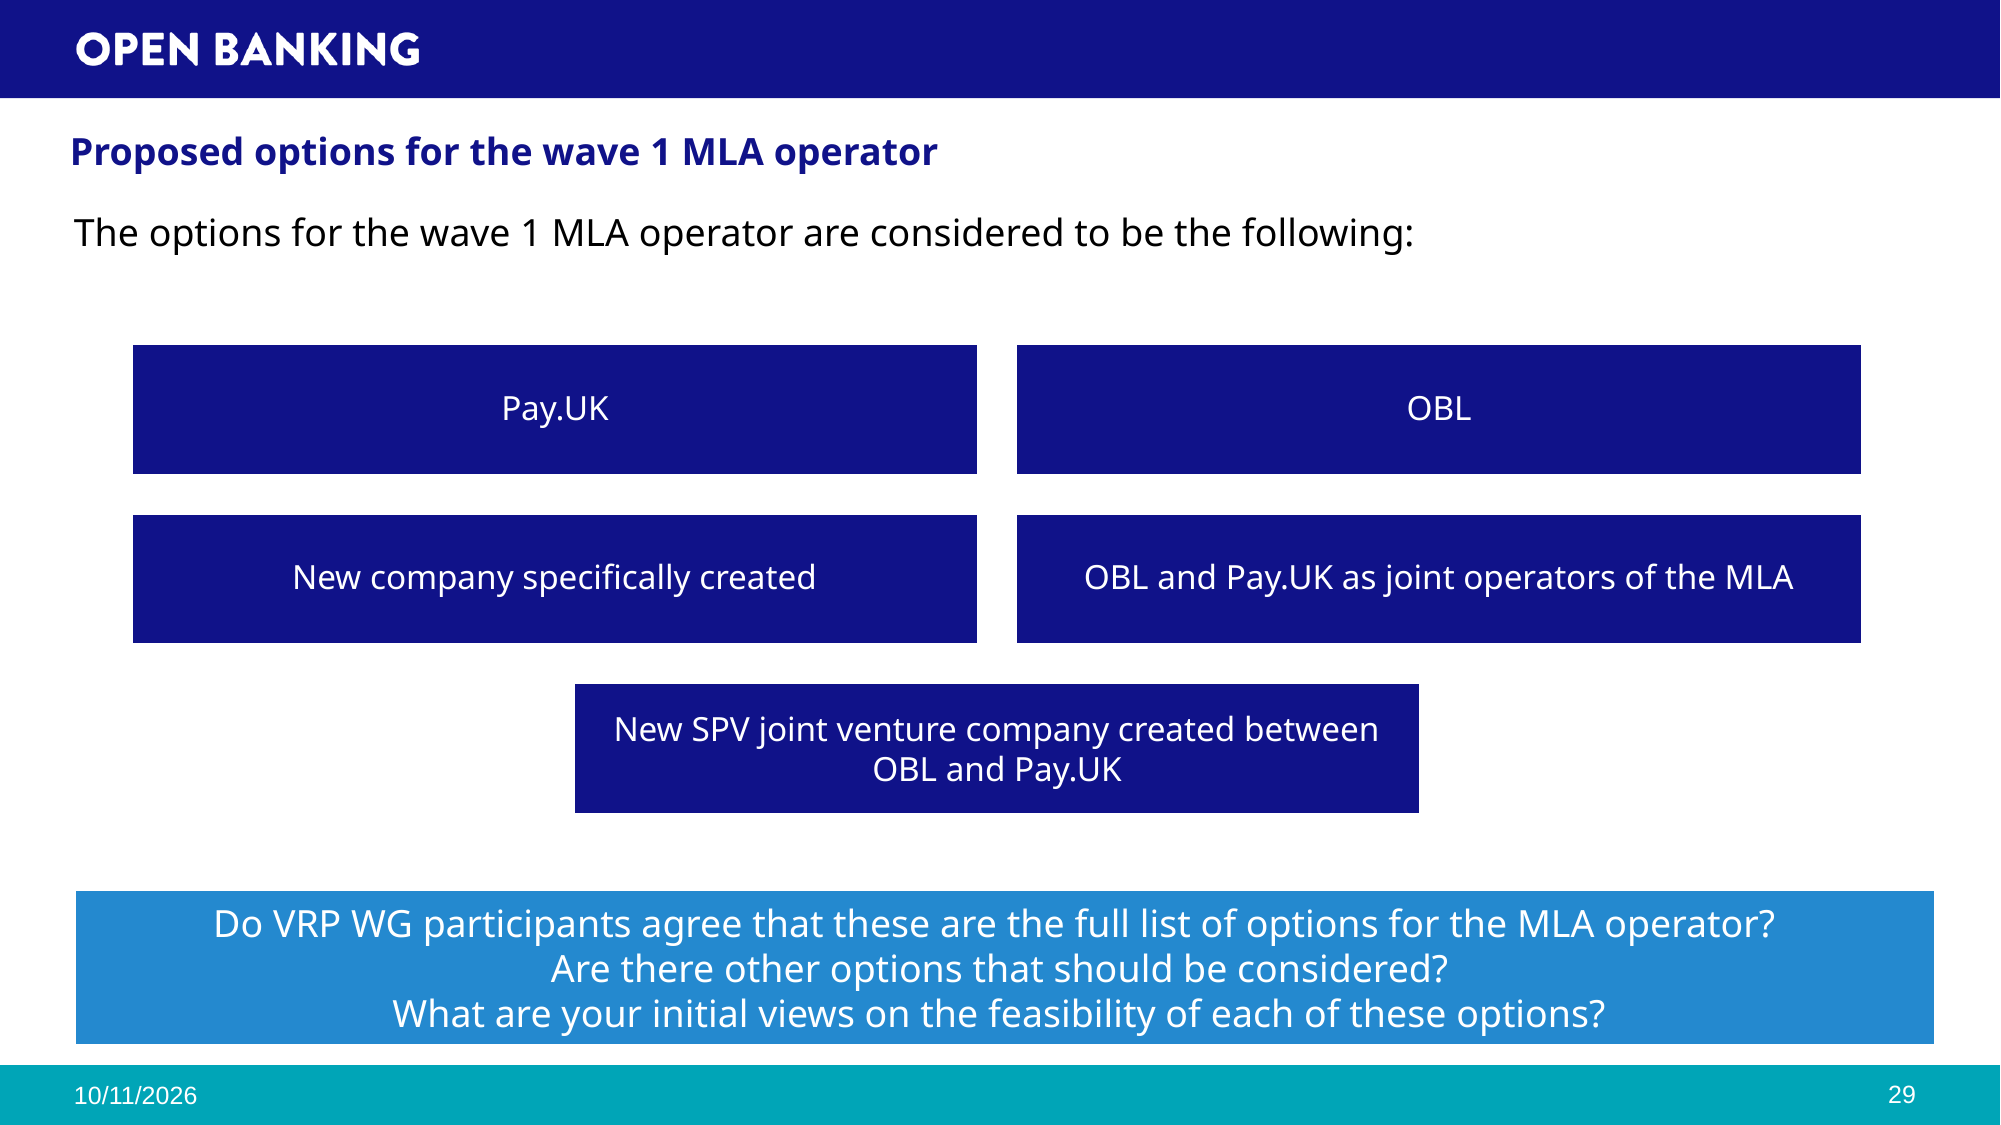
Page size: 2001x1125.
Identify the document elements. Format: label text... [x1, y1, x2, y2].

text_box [131, 287, 1863, 871]
picture [43, 0, 452, 99]
slide_number 29 [1412, 1064, 1932, 1124]
text_box Do VRP WG participants agree that these are the full list of options for the MLA operator? Are there other options that should be considered? What are your initial views on the feasibility of each of these options? [73, 888, 1937, 1047]
list The options for the wave 1 MLA operator are considered to be the following: [59, 206, 1936, 289]
footer [662, 1064, 1338, 1124]
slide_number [59, 1065, 509, 1125]
title Proposed options for the wave 1 MLA operator [54, 125, 1629, 207]
